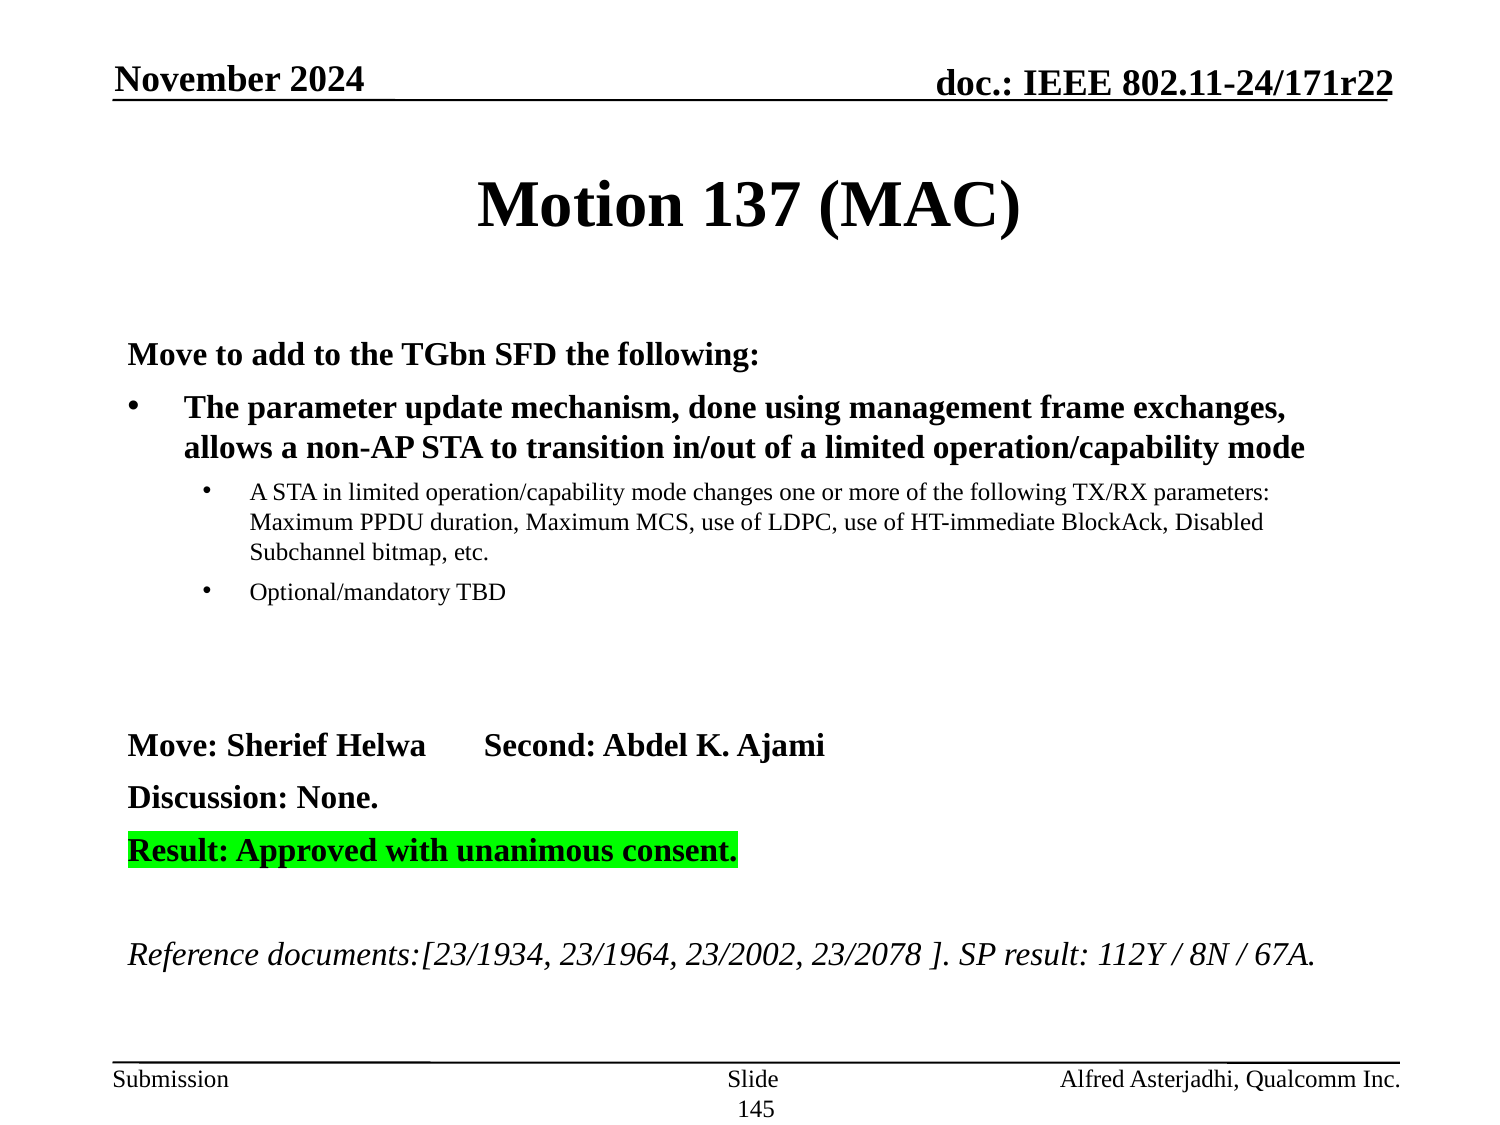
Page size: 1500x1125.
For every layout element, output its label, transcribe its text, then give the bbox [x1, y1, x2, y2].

list Move to add to the TGbn SFD the following: The parameter update mechanism, done using management frame exchanges, allows a non-AP STA to transition in/out of a limited operation/capability mode A STA in limited operation/capability mode changes one or more of the following TX/RX parameters: Maximum PPDU duration, Maximum MCS, use of LDPC, use of HT-immediate BlockAck, Disabled Subchannel bitmap, etc. Optional/mandatory TBD Move: Sherief Helwa Second: Abdel K. Ajami Discussion: None. Result: Approved with unanimous consent. Reference documents:[23/1934, 23/1964, 23/2002, 23/2078 ]. SP result: 112Y / 8N / 67A. [112, 324, 1388, 1000]
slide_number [114, 54, 423, 100]
title Motion 137 (MAC) [112, 112, 1388, 288]
slide_number Slide 145 [712, 1061, 800, 1123]
footer Alfred Asterjadhi, Qualcomm Inc. [878, 1061, 1402, 1093]
